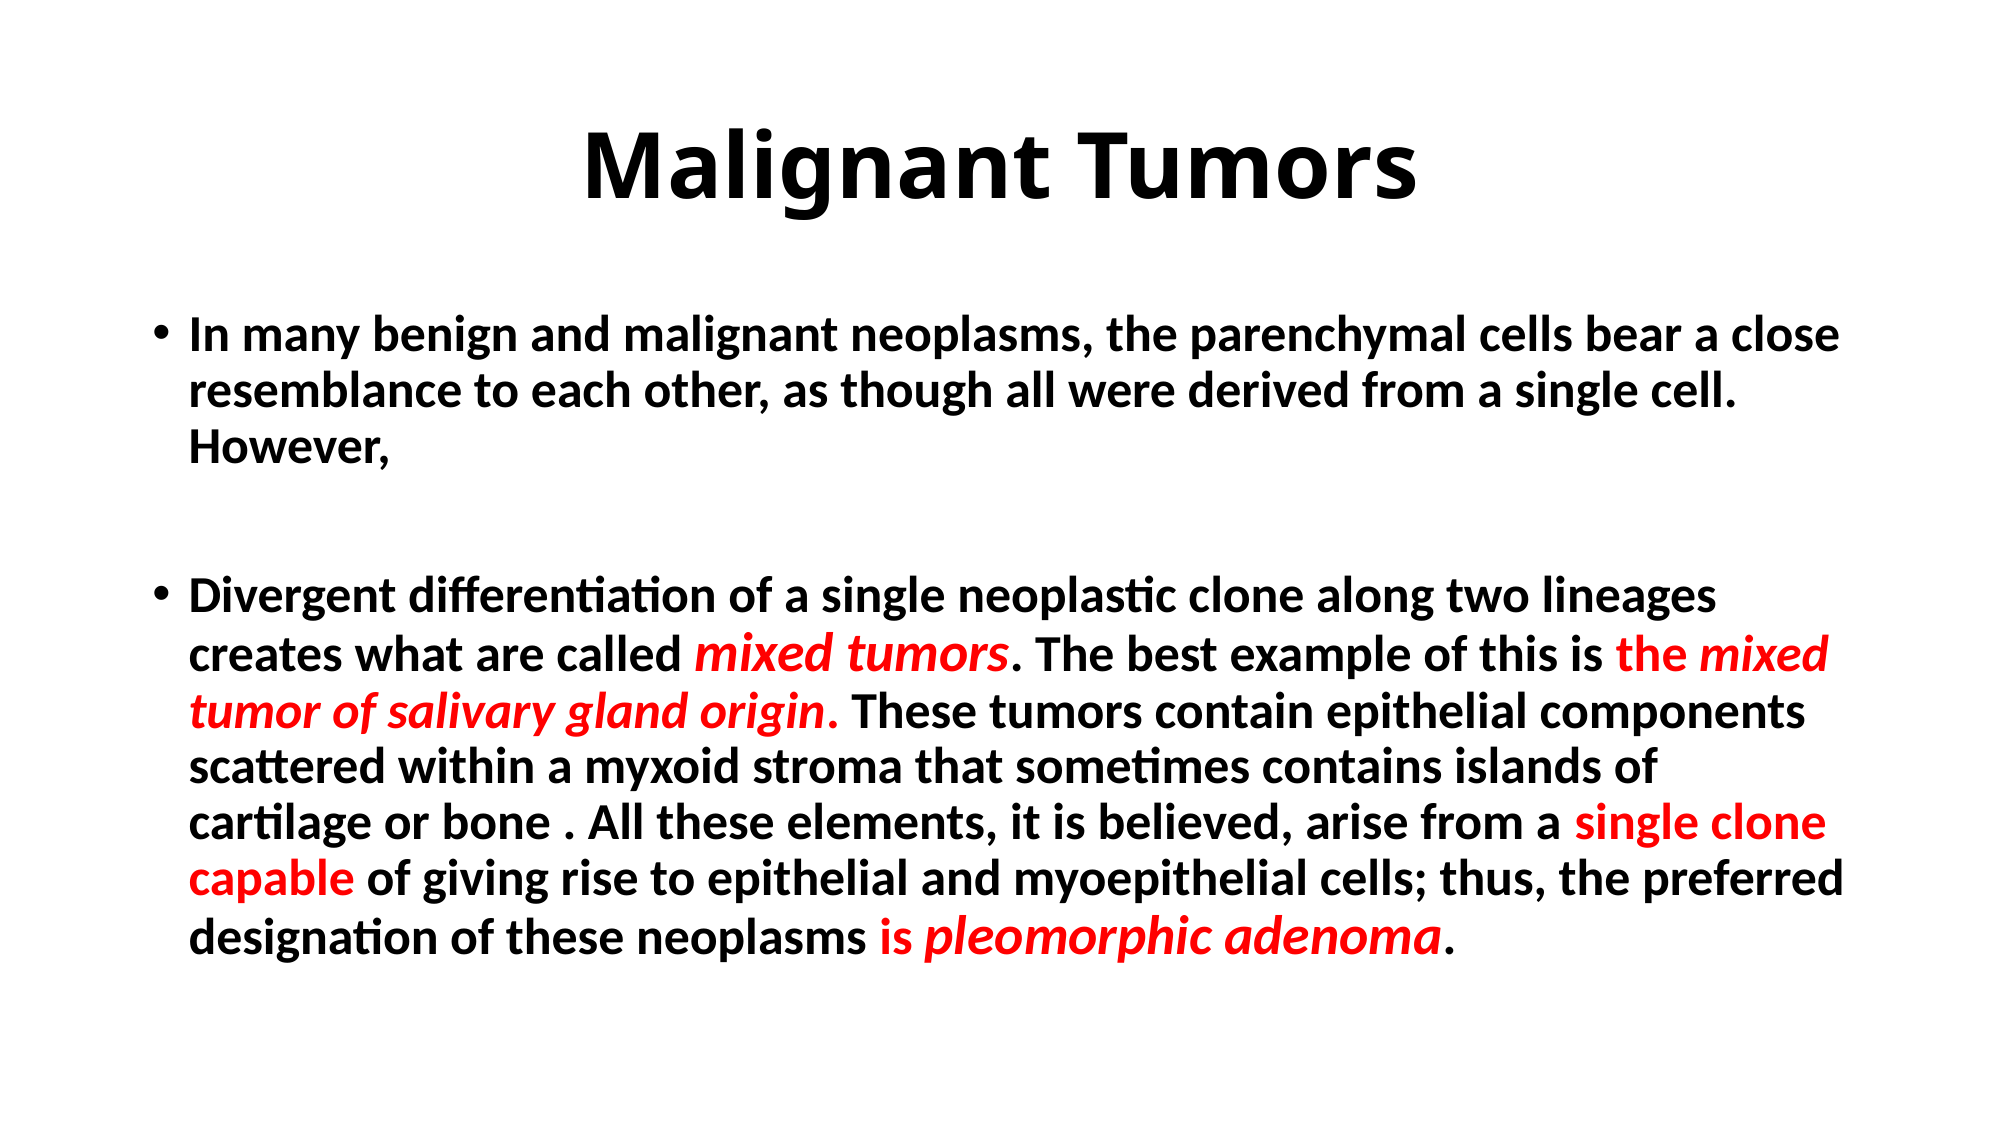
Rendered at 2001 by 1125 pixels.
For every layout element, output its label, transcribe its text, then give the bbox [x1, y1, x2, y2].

title Malignant Tumors [137, 59, 1863, 278]
list In many benign and malignant neoplasms, the parenchymal cells bear a close resemblance to each other, as though all were derived from a single cell. However, Divergent differentiation of a single neoplastic clone along two lineages creates what are called mixed tumors. The best example of this is the mixed tumor of salivary gland origin. These tumors contain epithelial components scattered within a myxoid stroma that sometimes contains islands of cartilage or bone . All these elements, it is believed, arise from a single clone capable of giving rise to epithelial and myoepithelial cells; thus, the preferred designation of these neoplasms is pleomorphic adenoma. [137, 299, 1863, 1014]
